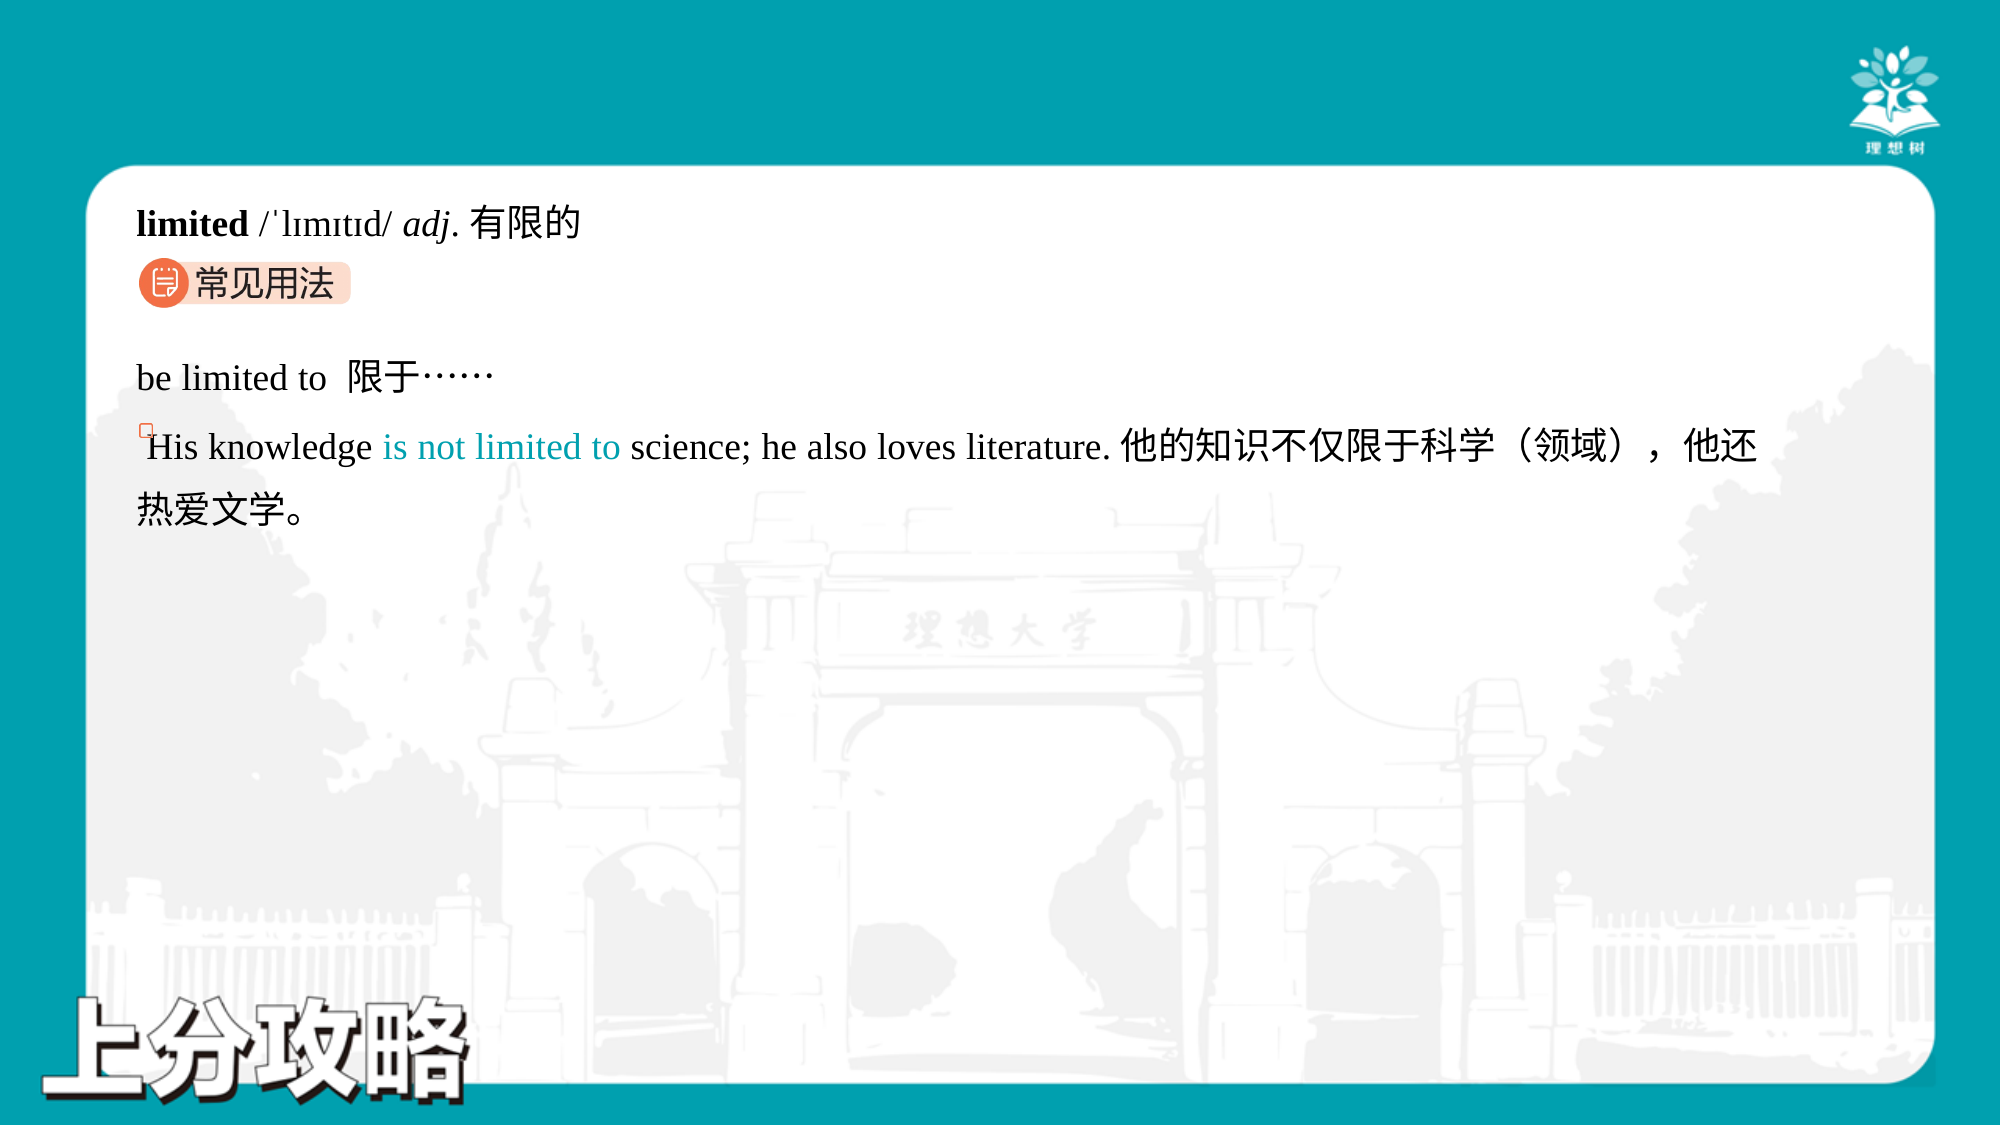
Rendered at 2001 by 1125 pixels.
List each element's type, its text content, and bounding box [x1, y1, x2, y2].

text_box be limited to 限于…… His knowledge is not limited to science; he also loves literature.他的知识不仅限于科学（领域），他还 热爱文学。#106 [136, 329, 1865, 524]
text_box limited /ˈlɪmɪtɪd/ adj.有限的#103 [136, 177, 1865, 236]
picture [0, 0, 2000, 1125]
